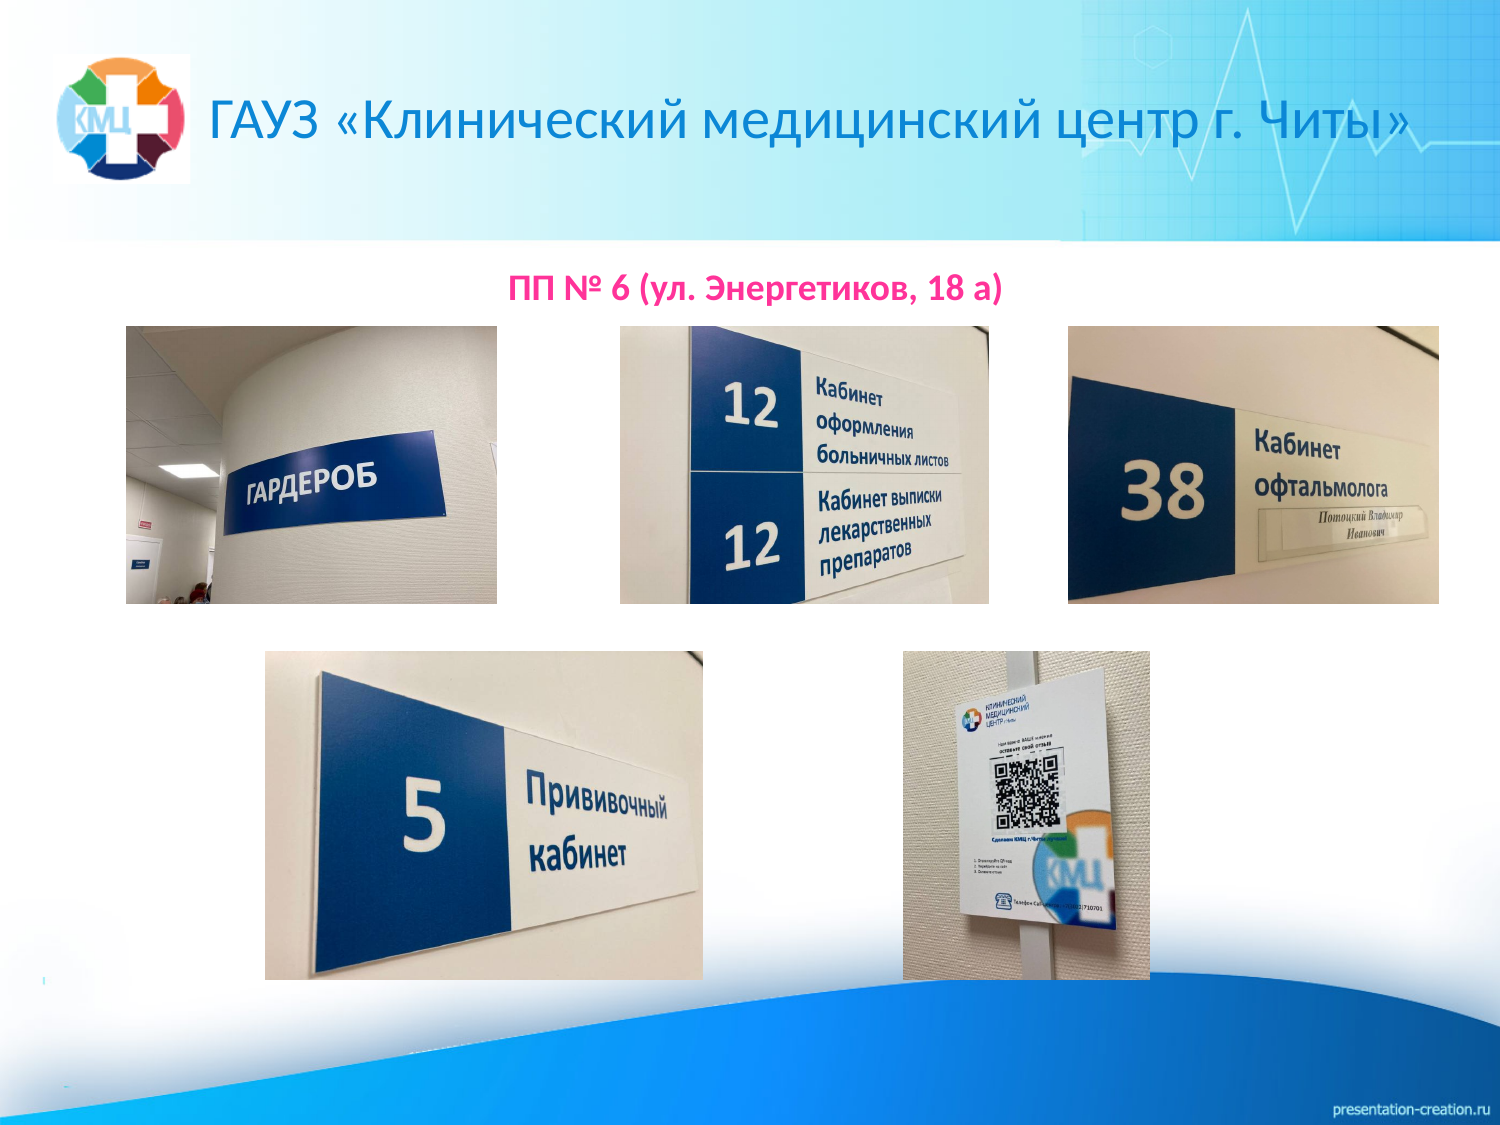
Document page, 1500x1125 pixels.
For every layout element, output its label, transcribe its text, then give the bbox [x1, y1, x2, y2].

title ГАУЗ «Клинический медицинский центр г. Читы» [29, 10, 1436, 220]
list ПП № 6 (ул. Энергетиков, 18 а) [41, 255, 1471, 1035]
picture [0, 0, 1500, 1125]
